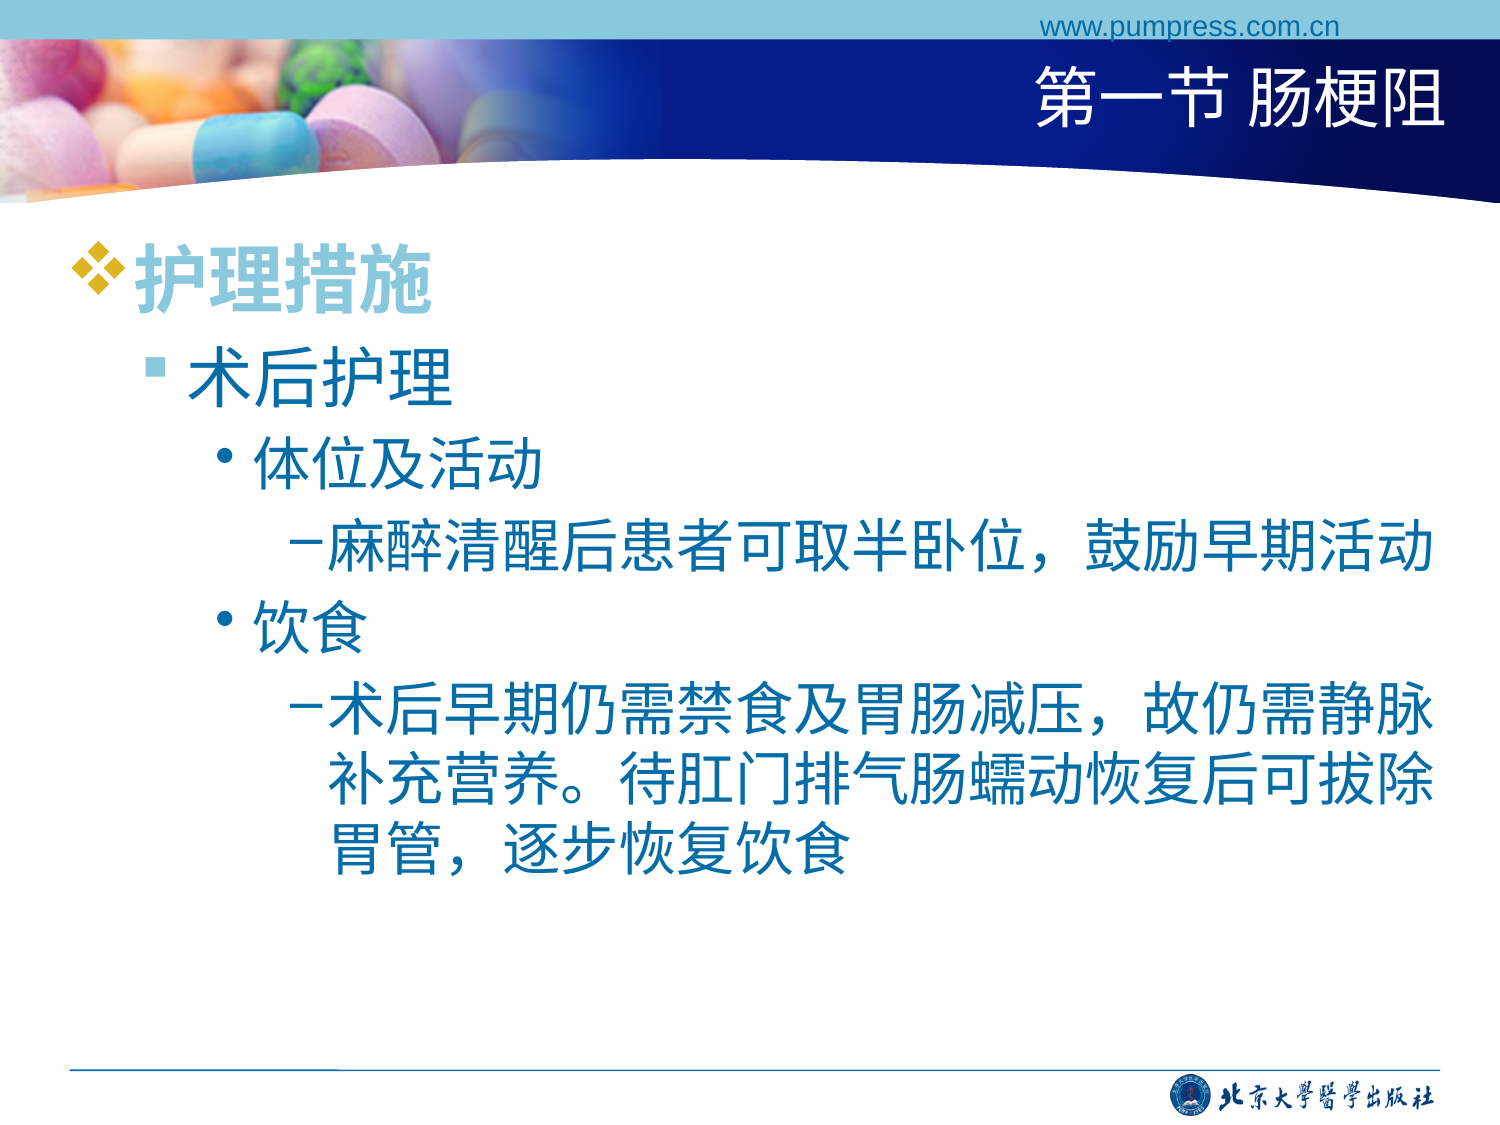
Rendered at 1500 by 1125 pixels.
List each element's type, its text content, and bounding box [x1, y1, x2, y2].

picture [0, 40, 1500, 203]
title 第一节 肠梗阻 [137, 49, 1463, 143]
picture [1170, 1074, 1436, 1118]
list 护理措施 术后护理 体位及活动 麻醉清醒后患者可取半卧位，鼓励早期活动 饮食 术后早期仍需禁食及胃肠减压，故仍需静脉补充营养。待肛门排气肠蠕动恢复后可拔除胃管，逐步恢复饮食 [49, 224, 1463, 1026]
slide_number www.pumpress.com.cn [1025, 0, 1463, 38]
